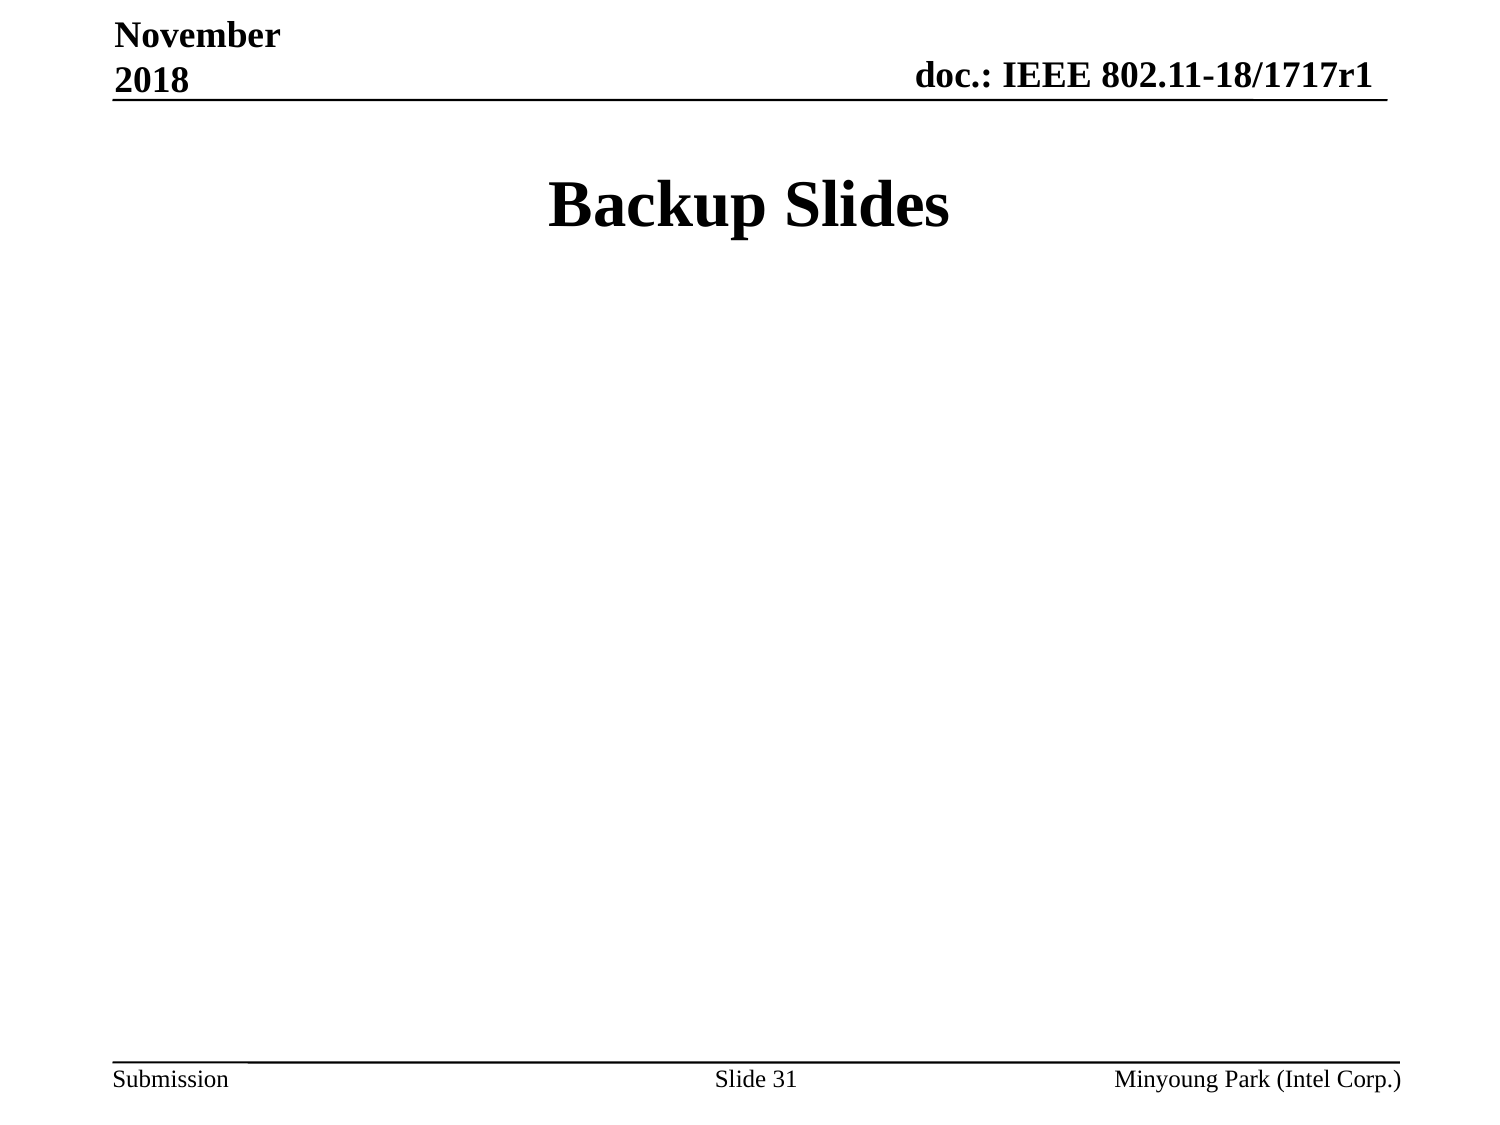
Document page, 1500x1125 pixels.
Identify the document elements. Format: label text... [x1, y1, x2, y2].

title Backup Slides [112, 112, 1388, 288]
slide_number Slide 31 [712, 1061, 800, 1093]
footer Minyoung Park (Intel Corp.) [949, 1061, 1402, 1093]
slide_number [114, 54, 335, 101]
